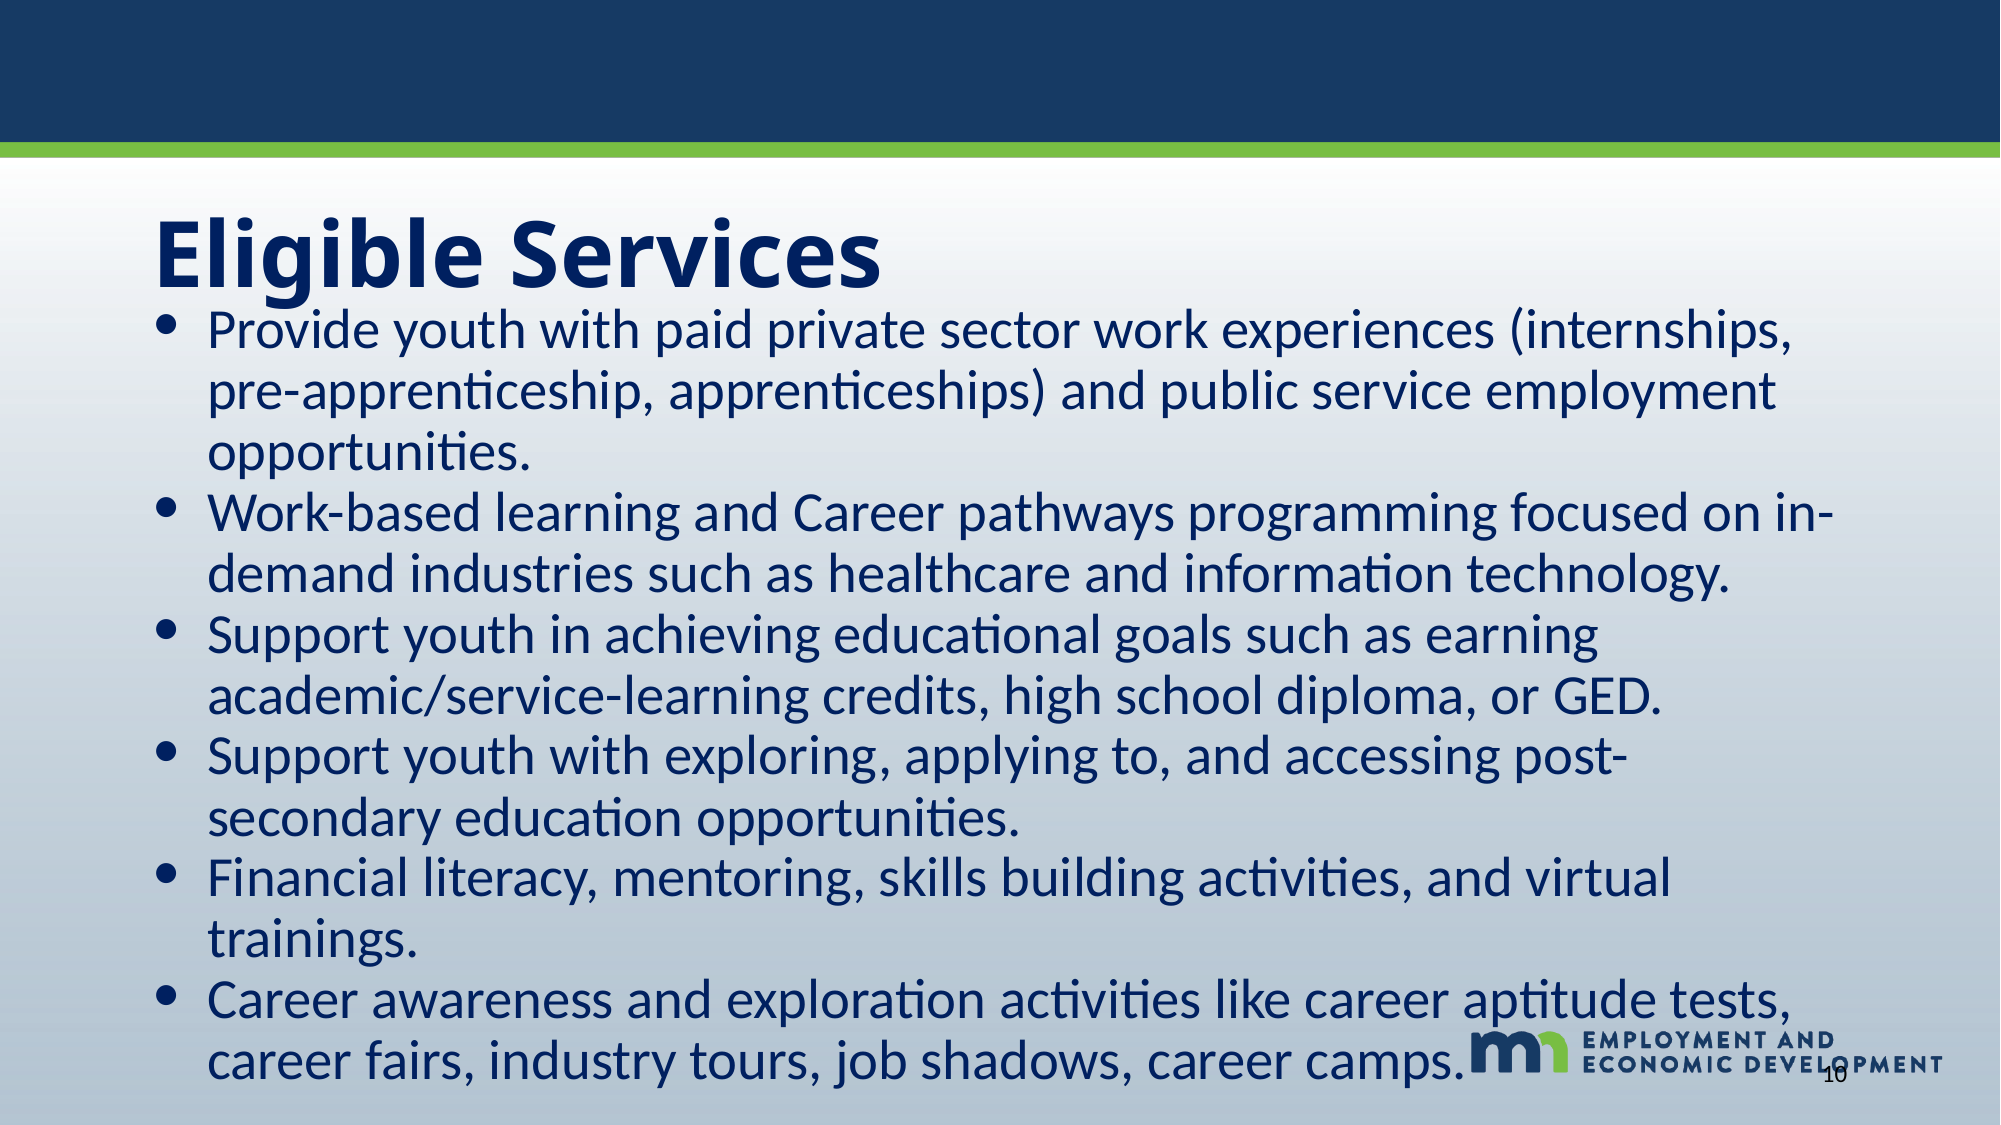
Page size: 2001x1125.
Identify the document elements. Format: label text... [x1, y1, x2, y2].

list Provide youth with paid private sector work experiences (internships, pre-apprenticeship, apprenticeships) and public service employment opportunities. Work-based learning and Career pathways programming focused on in-demand industries such as healthcare and information technology. Support youth in achieving educational goals such as earning academic/service-learning credits, high school diploma, or GED. Support youth with exploring, applying to, and accessing post-secondary education opportunities. Financial literacy, mentoring, skills building activities, and virtual trainings. Career awareness and exploration activities like career aptitude tests, career fairs, industry tours, job shadows, career camps. [137, 292, 1863, 1103]
title Eligible Services [137, 149, 1863, 292]
slide_number 10 [1412, 1042, 1863, 1103]
picture [0, 0, 2000, 1125]
